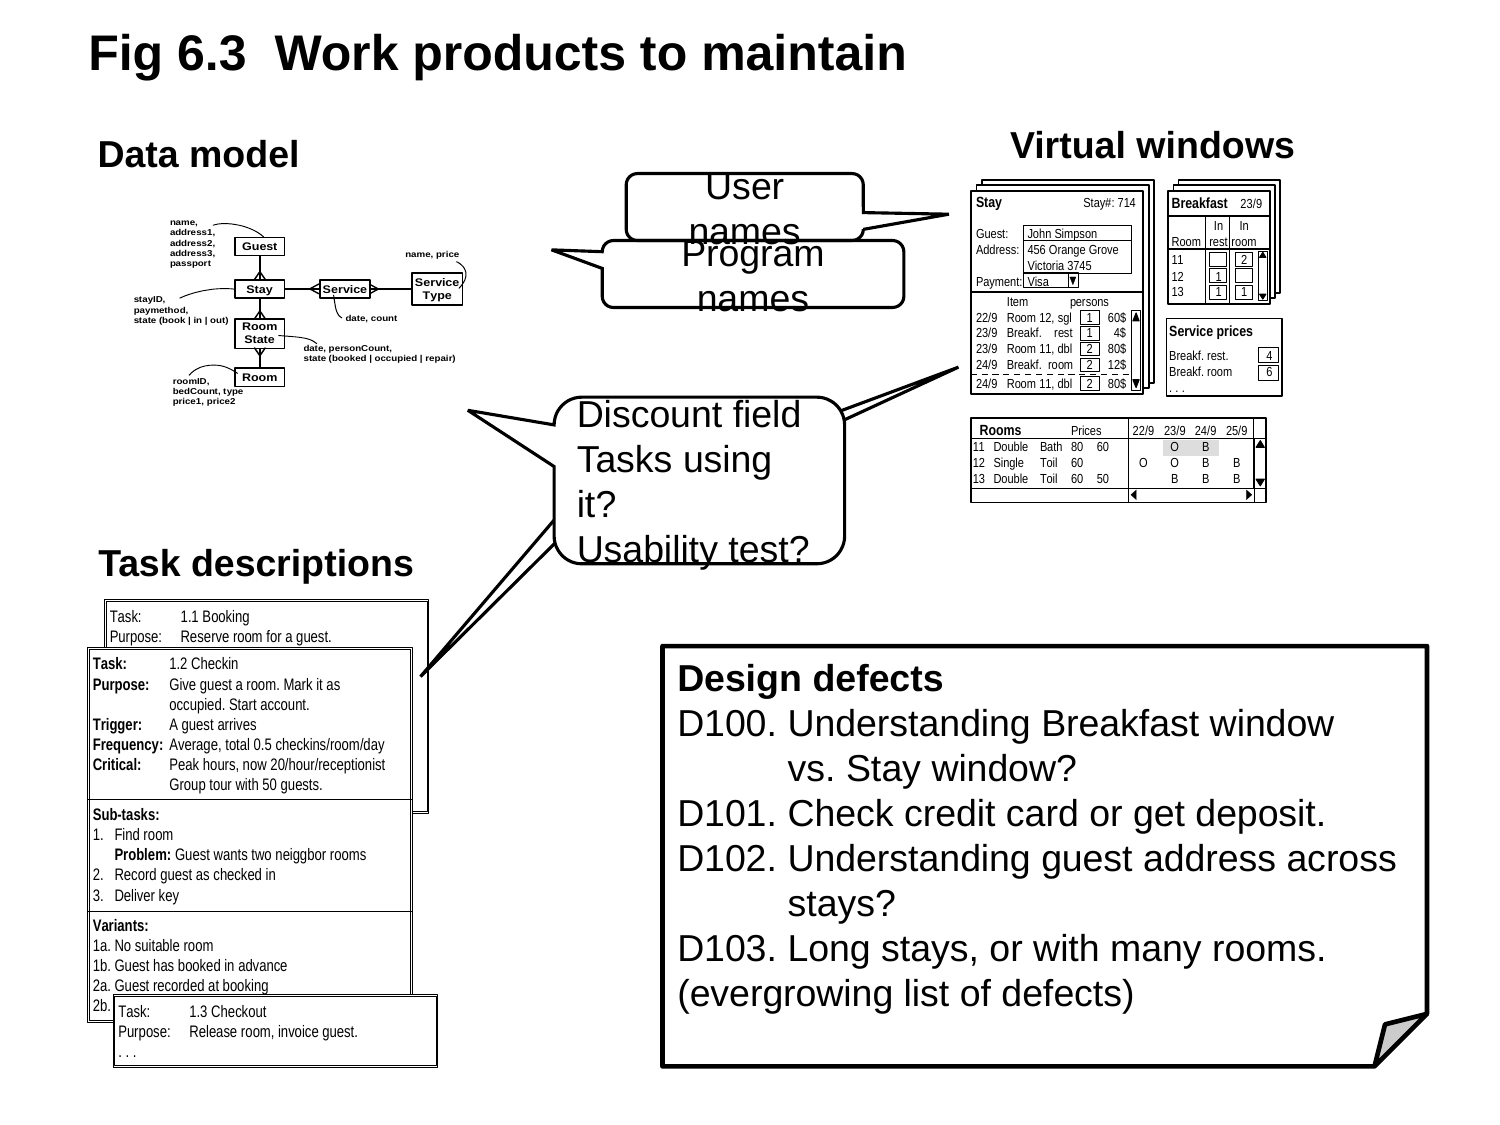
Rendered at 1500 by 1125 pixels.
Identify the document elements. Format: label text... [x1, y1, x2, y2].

picture [48, 582, 573, 1083]
text_box Design defects D100. Understanding Breakfast window vs. Stay window? D101. Check credit card or get deposit. D102. Understanding guest address across stays? D103. Long stays, or with many rooms. (evergrowing list of defects) [662, 646, 1428, 1067]
text_box Fig 6.3 Work products to maintain [73, 12, 1228, 88]
text_box Virtual windows [995, 113, 1311, 165]
text_box Data model [82, 122, 315, 175]
text_box Task descriptions [83, 531, 429, 580]
picture [73, 176, 575, 510]
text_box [592, 173, 914, 308]
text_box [547, 398, 851, 564]
picture [956, 166, 1454, 613]
